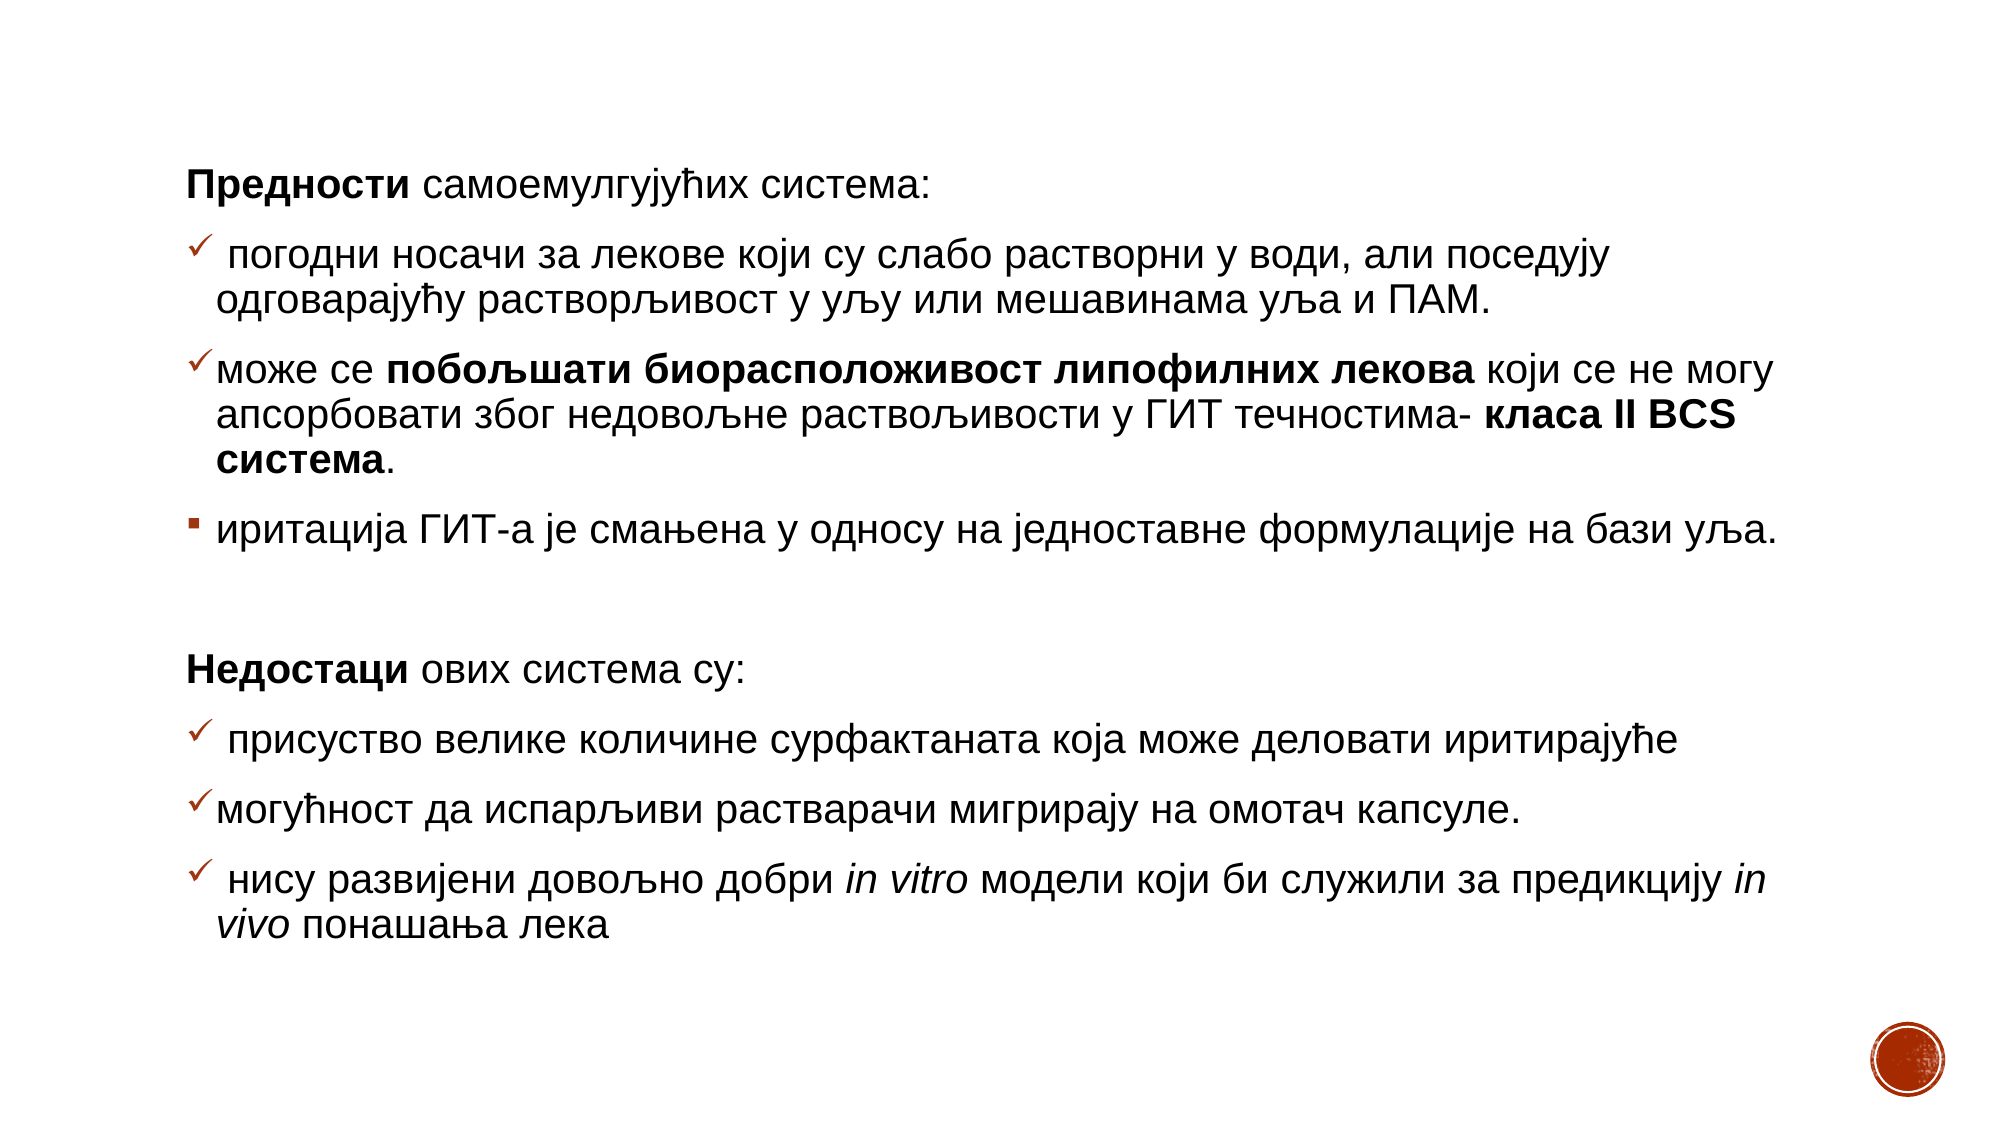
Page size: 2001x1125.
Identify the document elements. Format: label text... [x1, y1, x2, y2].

list Предности самоемулгујућих система: погодни носачи за лекове који су слабо растворни у води, али поседују одговарајућу растворљивост у уљу или мешавинама уља и ПАМ. може се побољшати биорасположивост липофилних лекова који се не могу апсорбовати због недовољне раствољивости у ГИТ течностима- класа II BCS система. иритација ГИТ-а је смањена у односу на једноставне формулације на бази уља. Недостаци ових система су: присуство велике количине сурфактаната која може деловати иритирајуће могућност да испарљиви растварачи мигрирају на омотач капсуле. нису развијени довољно добри in vitro модели који би служили за предикцију in vivo понашања лека [170, 155, 1821, 964]
